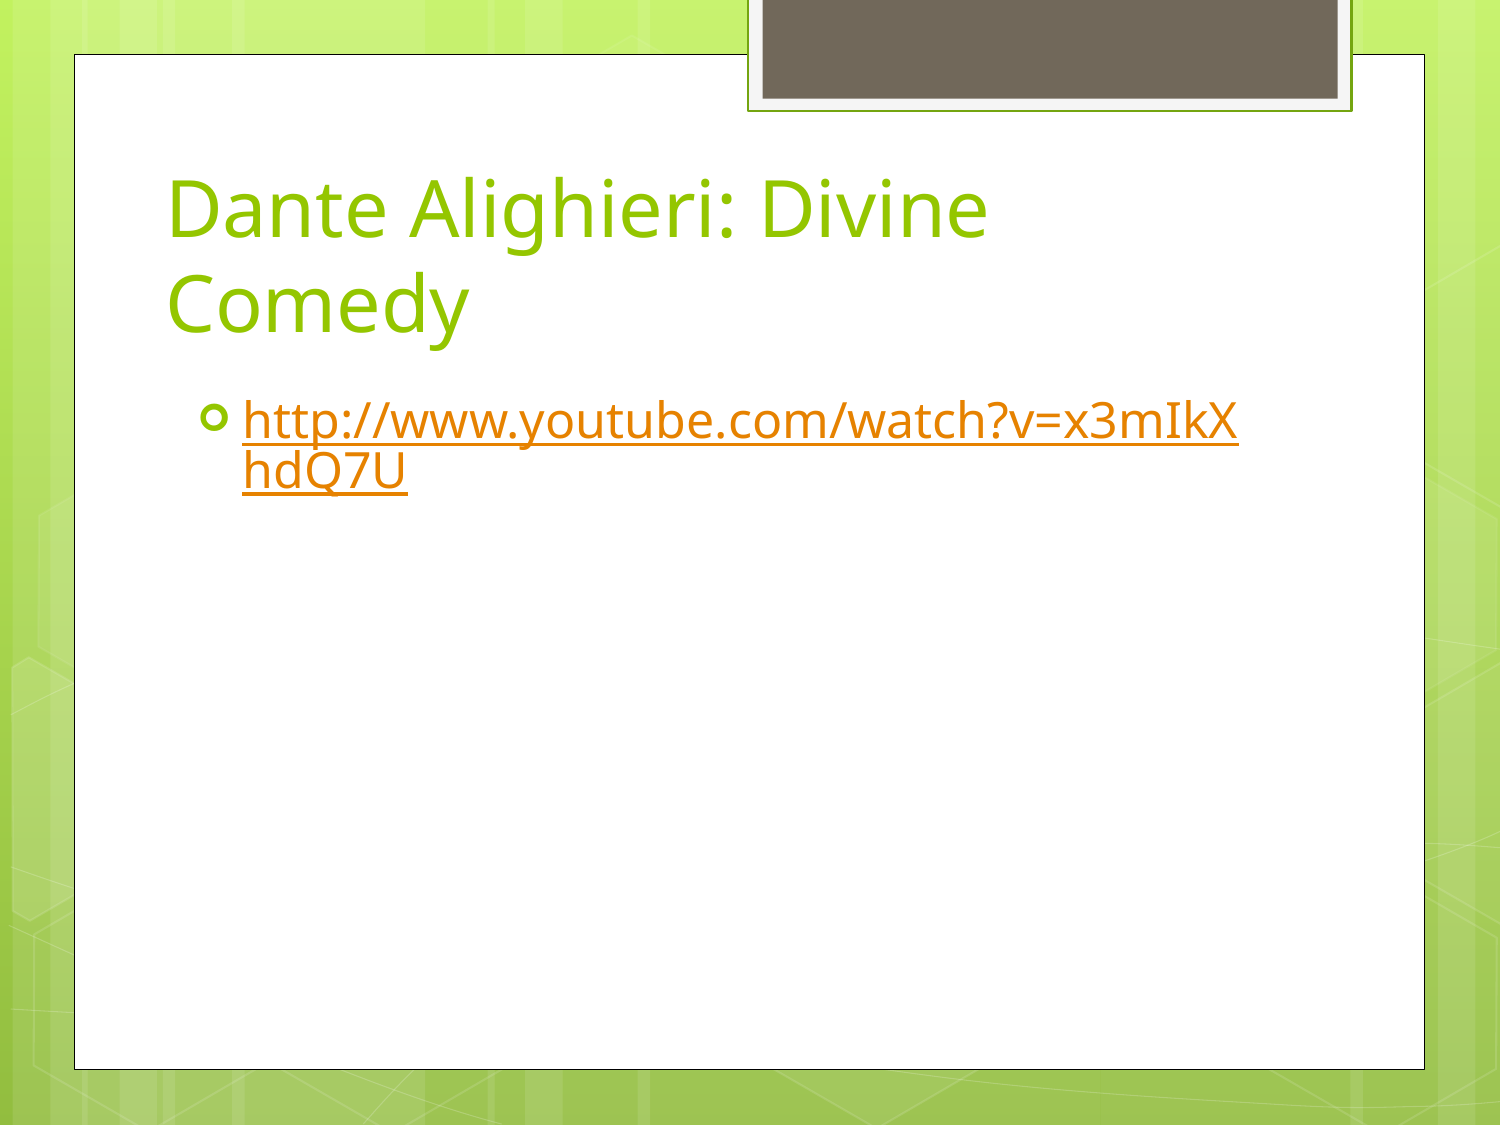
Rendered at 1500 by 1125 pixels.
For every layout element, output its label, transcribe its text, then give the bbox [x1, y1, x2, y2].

title Dante Alighieri: Divine Comedy [150, 149, 1324, 357]
list http://www.youtube.com/watch?v=x3mIkXhdQ7U [171, 381, 1283, 957]
